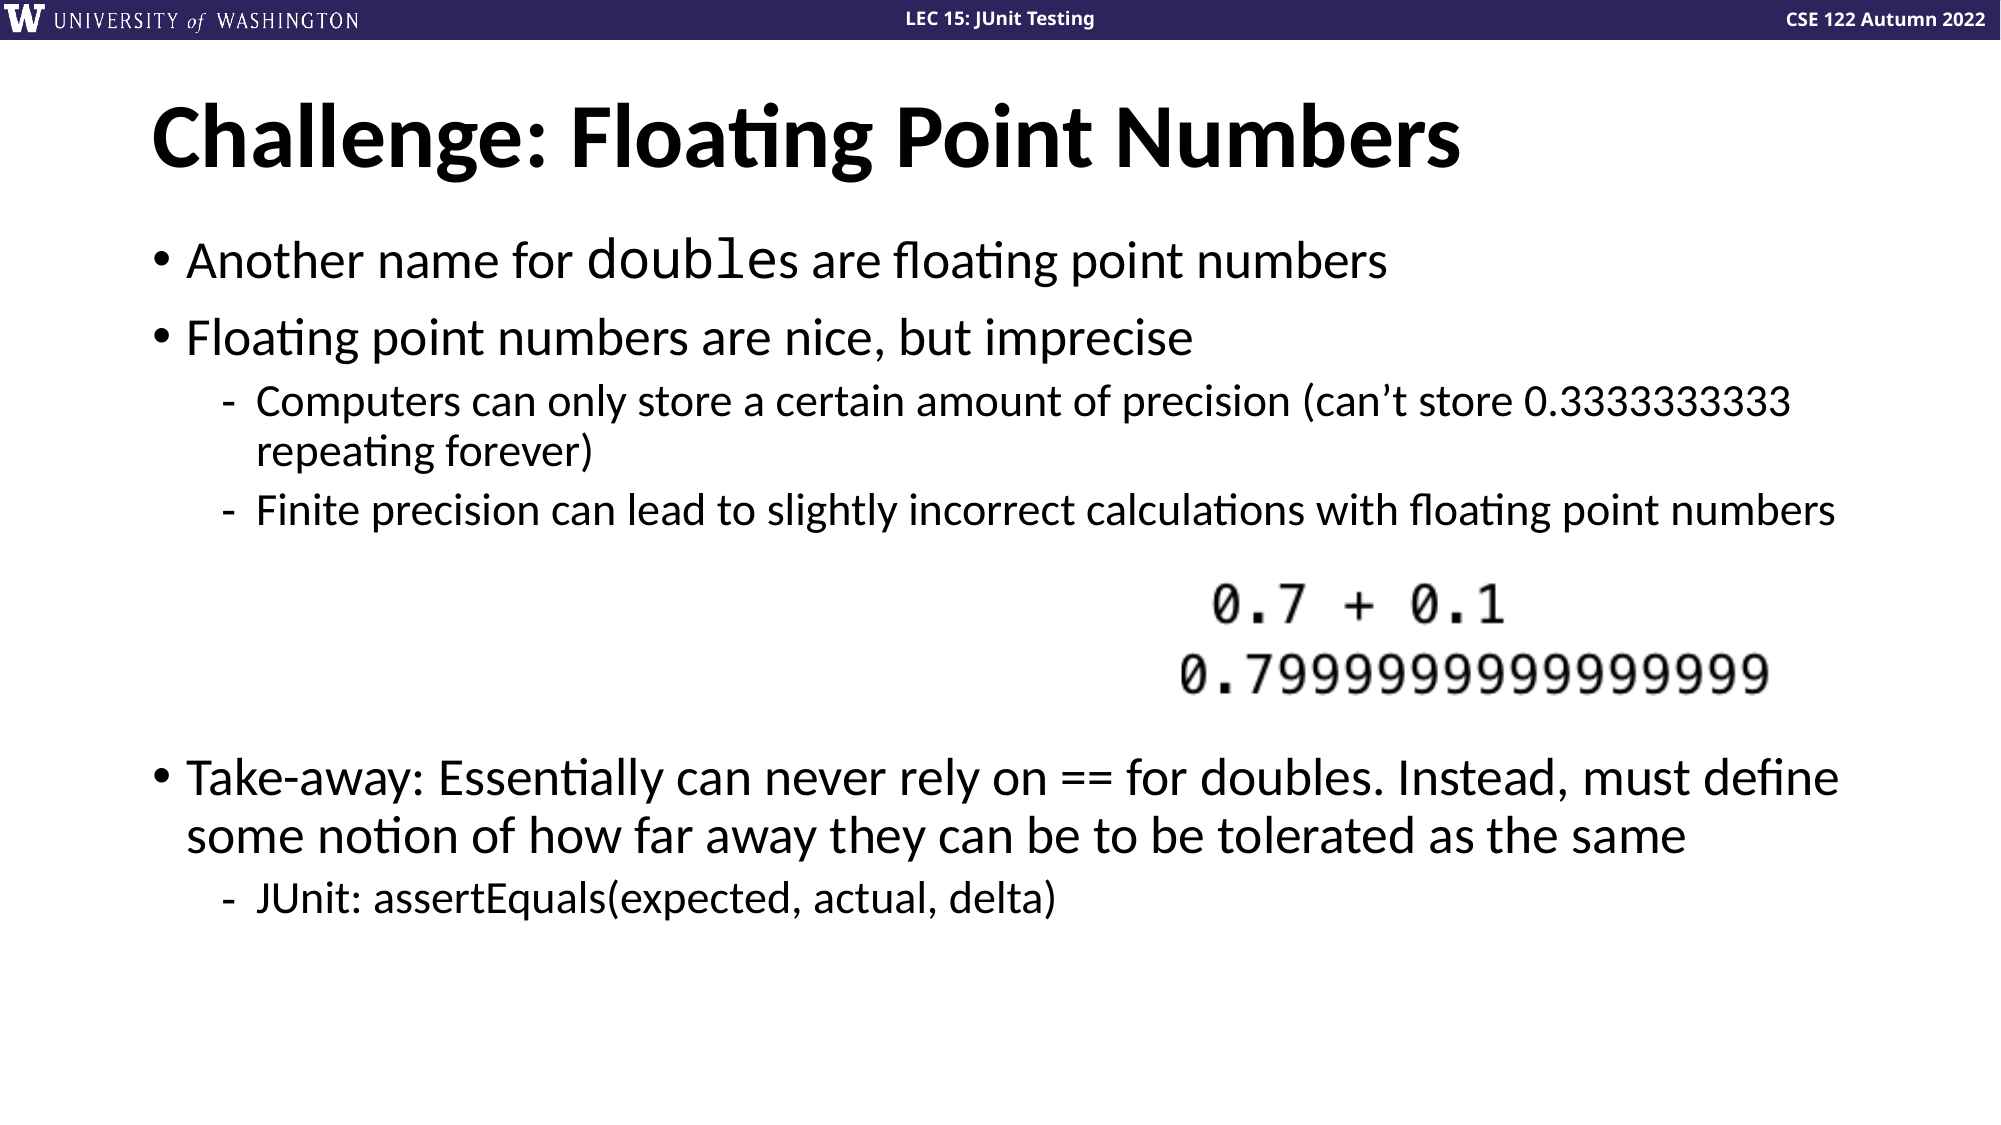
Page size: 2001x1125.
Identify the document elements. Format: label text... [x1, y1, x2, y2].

picture [1181, 545, 1781, 728]
list Another name for doubles are floating point numbers Floating point numbers are nice, but imprecise Computers can only store a certain amount of precision (can’t store 0.3333333333 repeating forever) Finite precision can lead to slightly incorrect calculations with floating point numbers Take-away: Essentially can never rely on == for doubles. Instead, must define some notion of how far away they can be to be tolerated as the same JUnit: assertEquals(expected, actual, delta) [137, 224, 1863, 1014]
title Challenge: Floating Point Numbers [137, 74, 1863, 200]
picture [4, 4, 358, 33]
